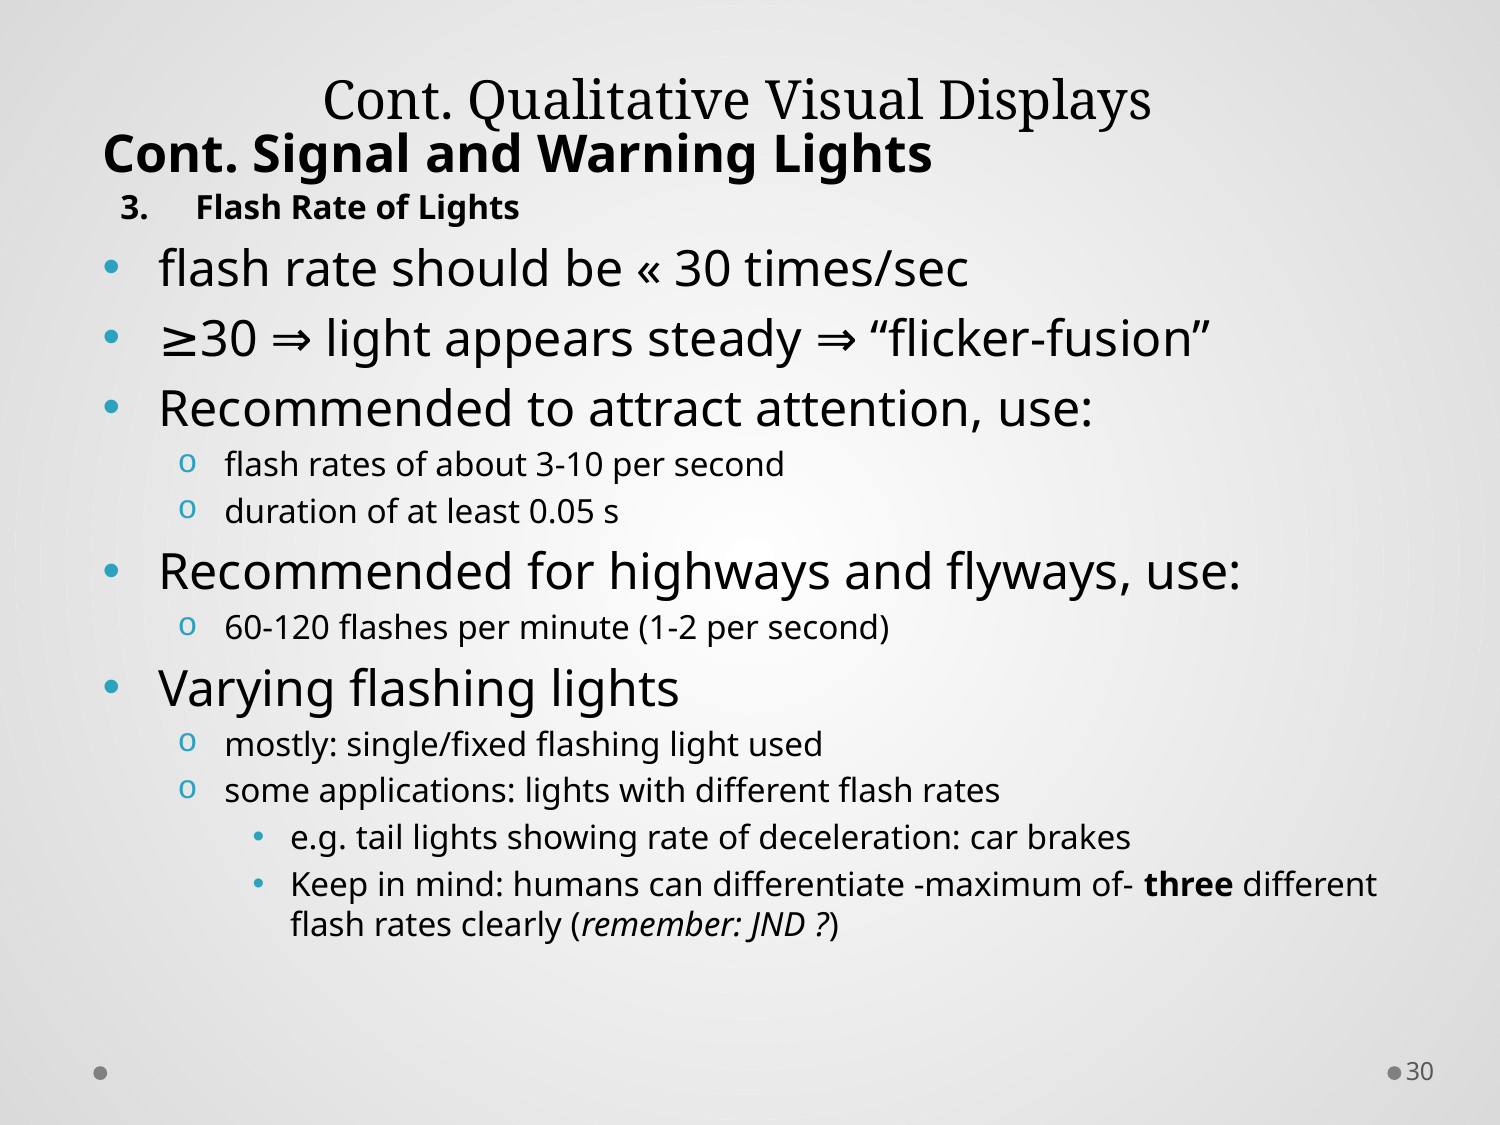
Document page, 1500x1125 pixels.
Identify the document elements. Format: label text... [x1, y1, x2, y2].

slide_number 30 [1401, 1042, 1494, 1103]
title Cont. Qualitative Visual Displays [62, 37, 1413, 138]
list Cont. Signal and Warning Lights Flash Rate of Lights flash rate should be « 30 times/sec ≥30 ⇒ light appears steady ⇒ “flicker-fusion” Recommended to attract attention, use: flash rates of about 3-10 per second duration of at least 0.05 s Recommended for highways and flyways, use: 60-120 flashes per minute (1-2 per second) Varying flashing lights mostly: single/fixed flashing light used some applications: lights with different flash rates e.g. tail lights showing rate of deceleration: car brakes Keep in mind: humans can differentiate -maximum of- three different flash rates clearly (remember: JND ?) [87, 112, 1438, 1125]
